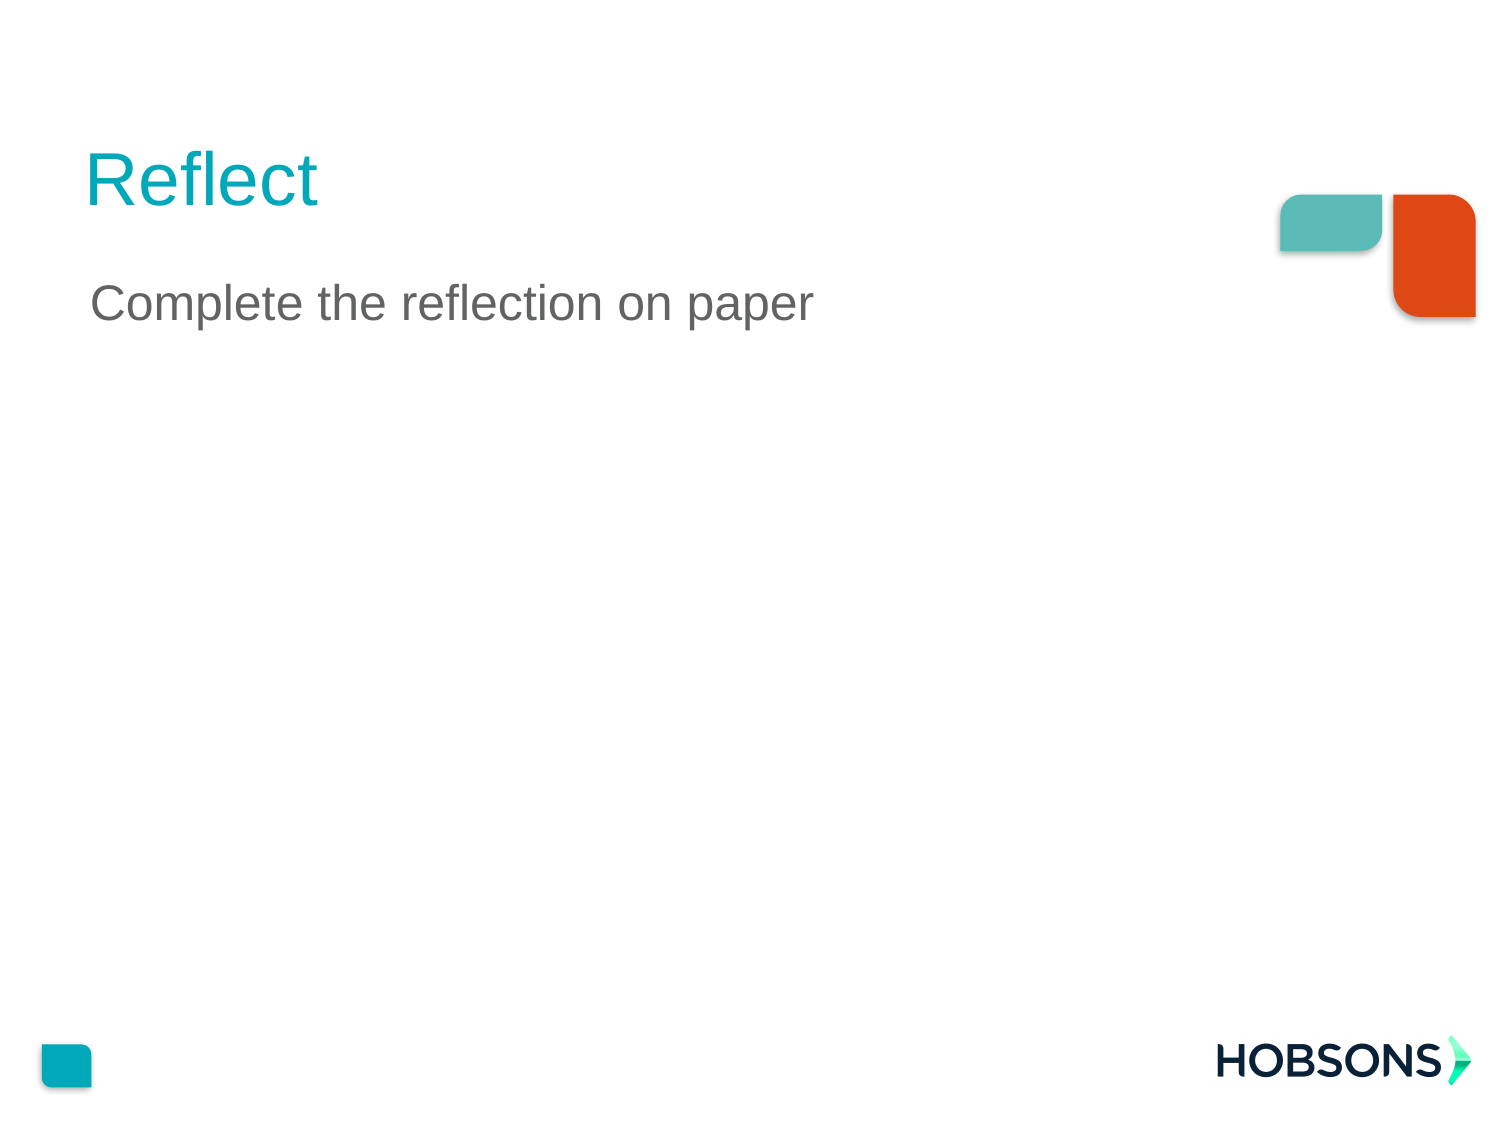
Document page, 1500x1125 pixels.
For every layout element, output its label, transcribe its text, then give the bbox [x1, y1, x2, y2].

picture [1208, 1030, 1481, 1091]
list Complete the reflection on paper [75, 262, 1425, 1005]
title Reflect [69, 48, 1239, 236]
